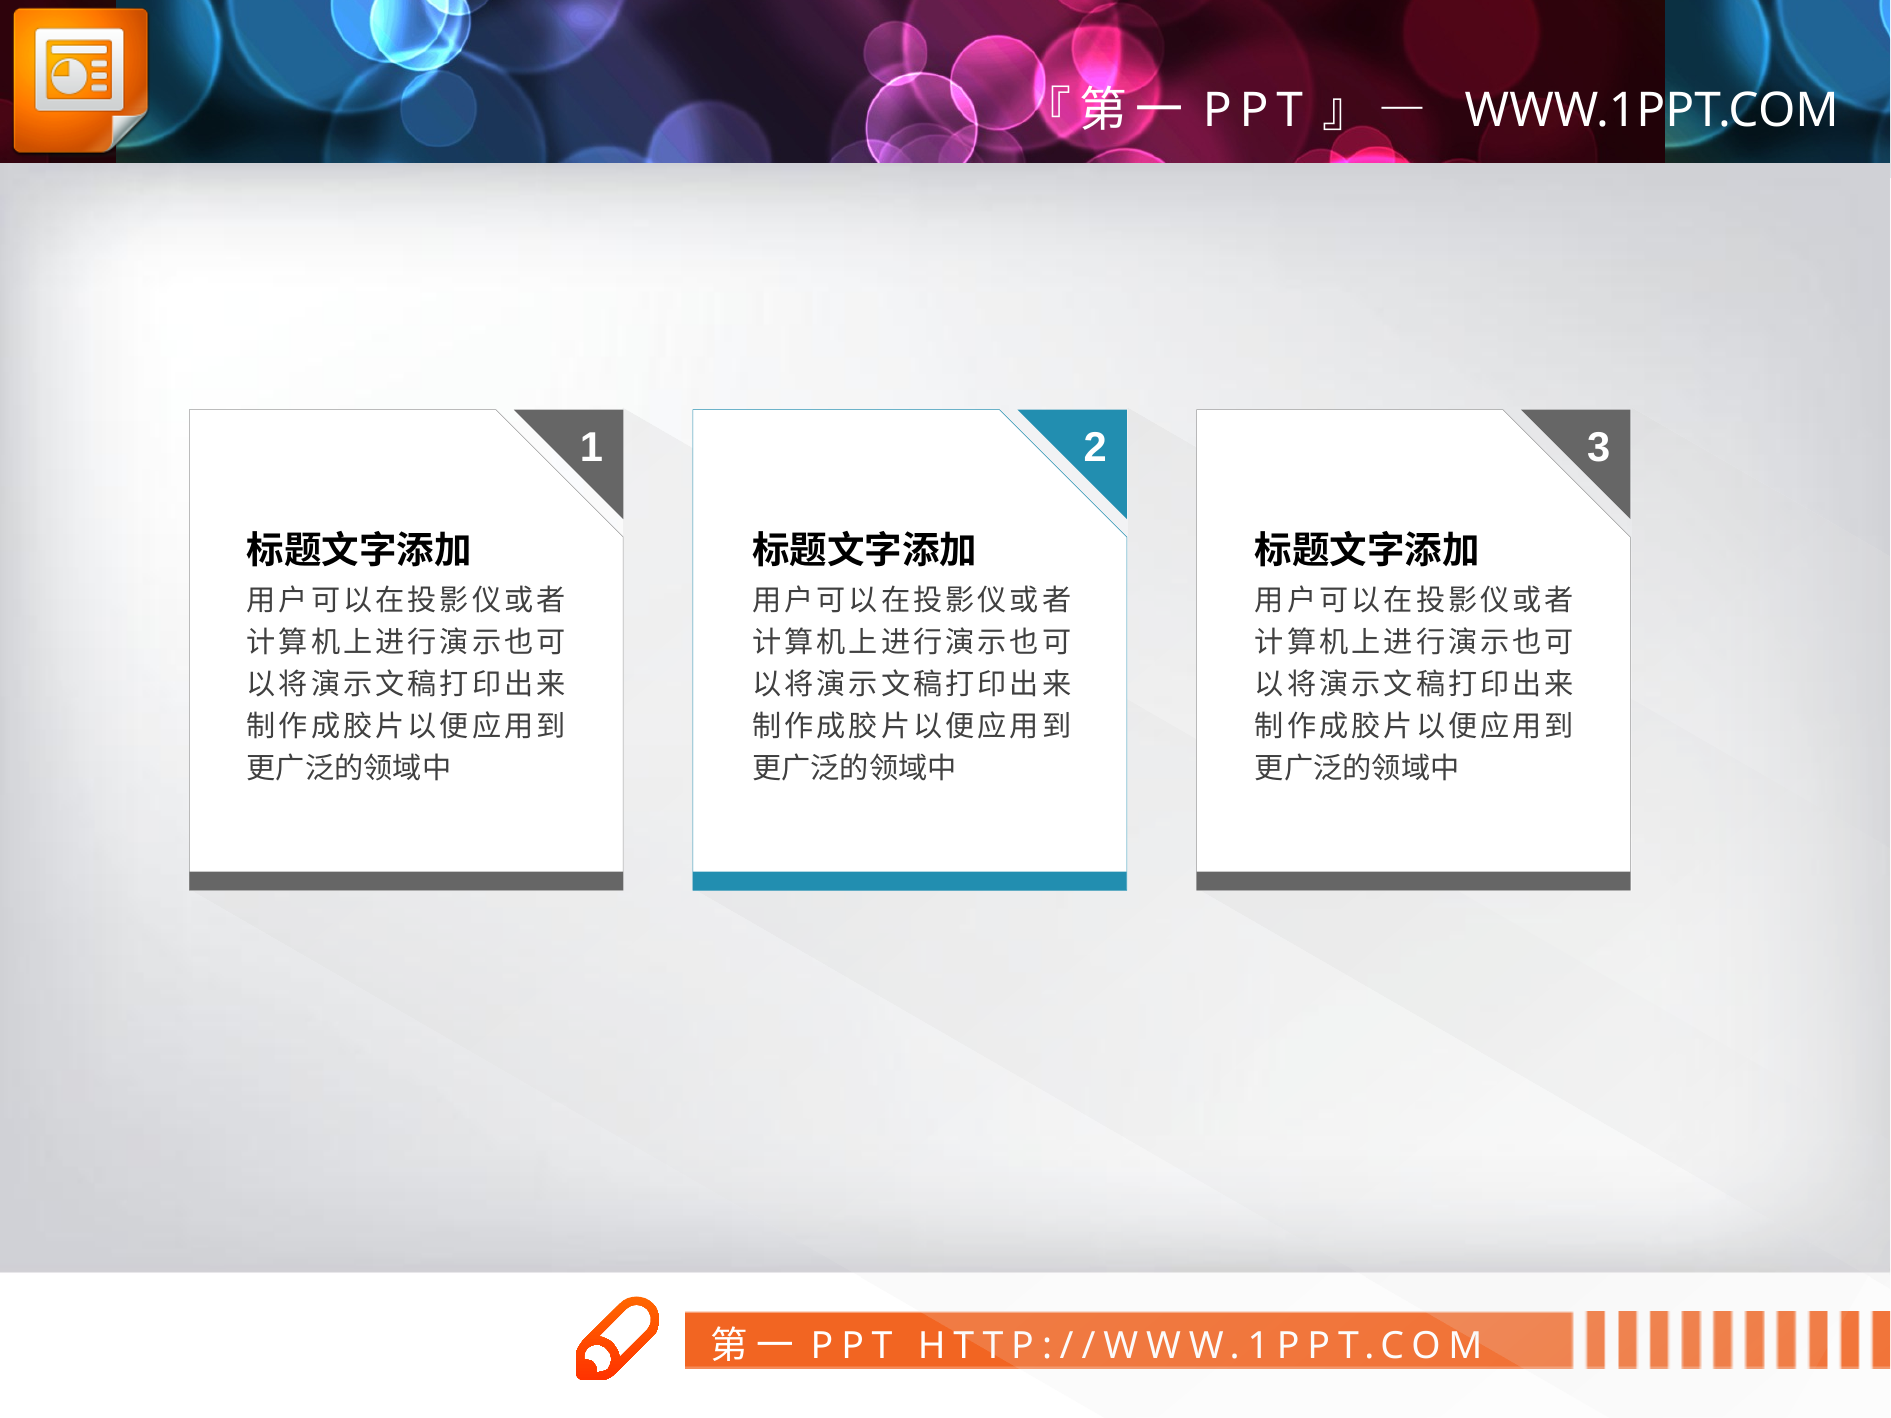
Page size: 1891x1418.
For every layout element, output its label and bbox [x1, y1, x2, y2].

text_box [1215, 407, 1891, 1290]
text_box [1196, 409, 1631, 891]
text_box [1240, 509, 1590, 795]
text_box [231, 509, 581, 795]
text_box [692, 409, 1127, 891]
text_box [205, 408, 1607, 1418]
text_box [189, 409, 624, 891]
picture [685, 1311, 1017, 1369]
text_box [710, 407, 1891, 1418]
text_box [737, 509, 1087, 795]
picture [0, 0, 1891, 1275]
